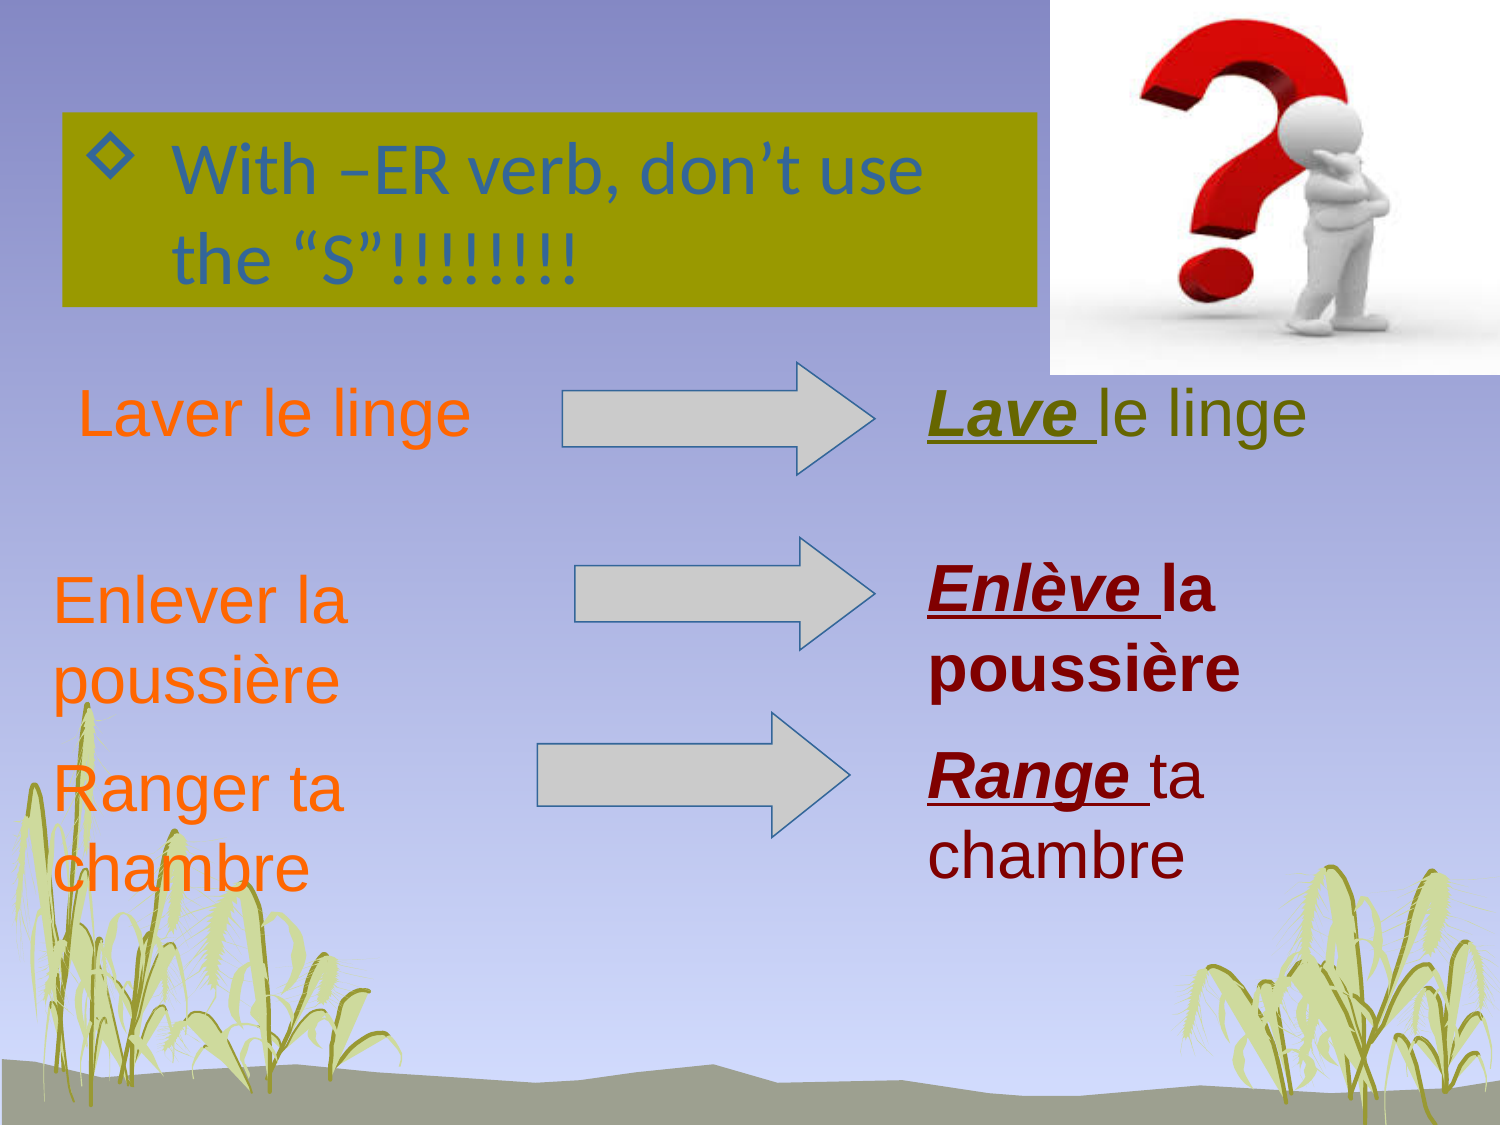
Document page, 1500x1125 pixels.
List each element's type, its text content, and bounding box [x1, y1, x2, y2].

text_box Laver le linge [62, 362, 675, 458]
text_box [562, 362, 875, 475]
text_box Lave le linge [912, 362, 1400, 458]
text_box Enlever la poussière [37, 549, 575, 725]
text_box Enlève la poussière [912, 537, 1500, 713]
text_box Range ta chambre [912, 724, 1363, 900]
text_box With –ER verb, don’t use the “S”!!!!!!!! [62, 112, 1038, 308]
text_box Ranger ta chambre [37, 737, 550, 913]
picture [1049, 0, 1500, 376]
text_box [537, 712, 850, 838]
text_box [574, 537, 875, 651]
